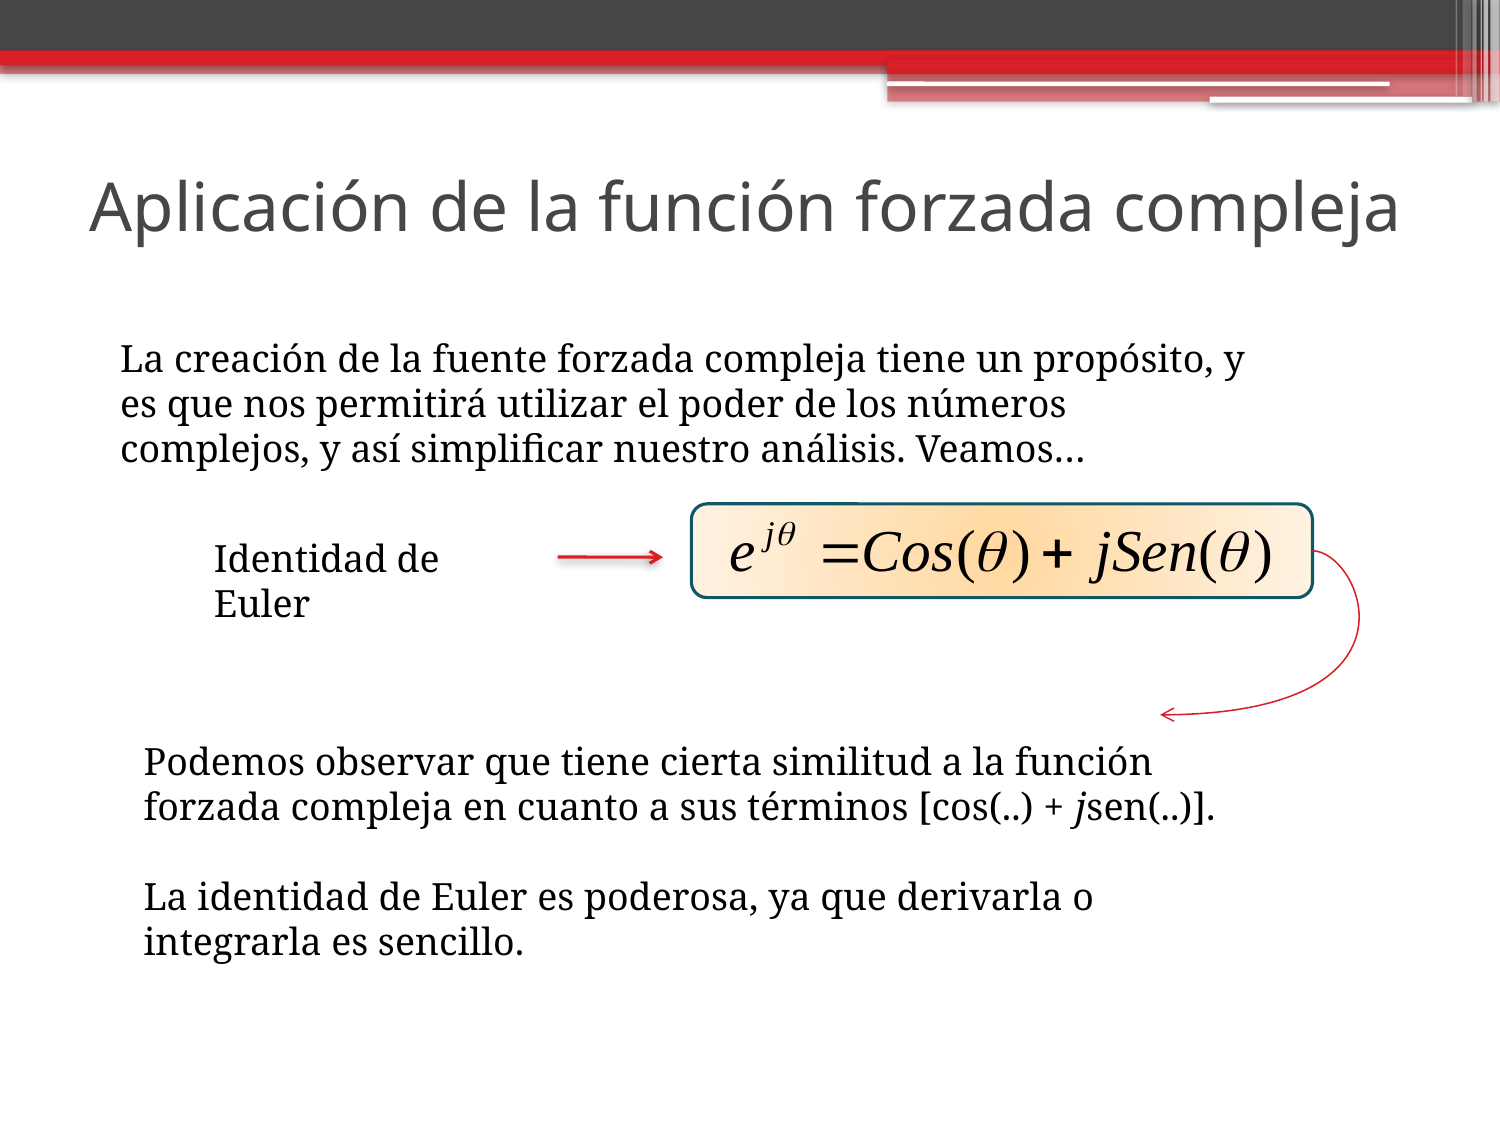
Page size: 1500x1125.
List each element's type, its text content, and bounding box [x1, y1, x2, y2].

text_box Podemos observar que tiene cierta similitud a la función forzada compleja en cuanto a sus términos [cos(..) + jsen(..)]. La identidad de Euler es poderosa, ya que derivarla o integrarla es sencillo. [128, 730, 1243, 970]
text_box [689, 502, 1315, 600]
text_box La creación de la fuente forzada compleja tiene un propósito, y es que nos permitirá utilizar el poder de los números complejos, y así simplificar nuestro análisis. Veamos… [105, 328, 1278, 478]
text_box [721, 506, 1286, 597]
title Aplicación de la función forzada compleja [75, 117, 1425, 293]
text_box Identidad de Euler [199, 527, 551, 633]
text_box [1159, 550, 1313, 716]
